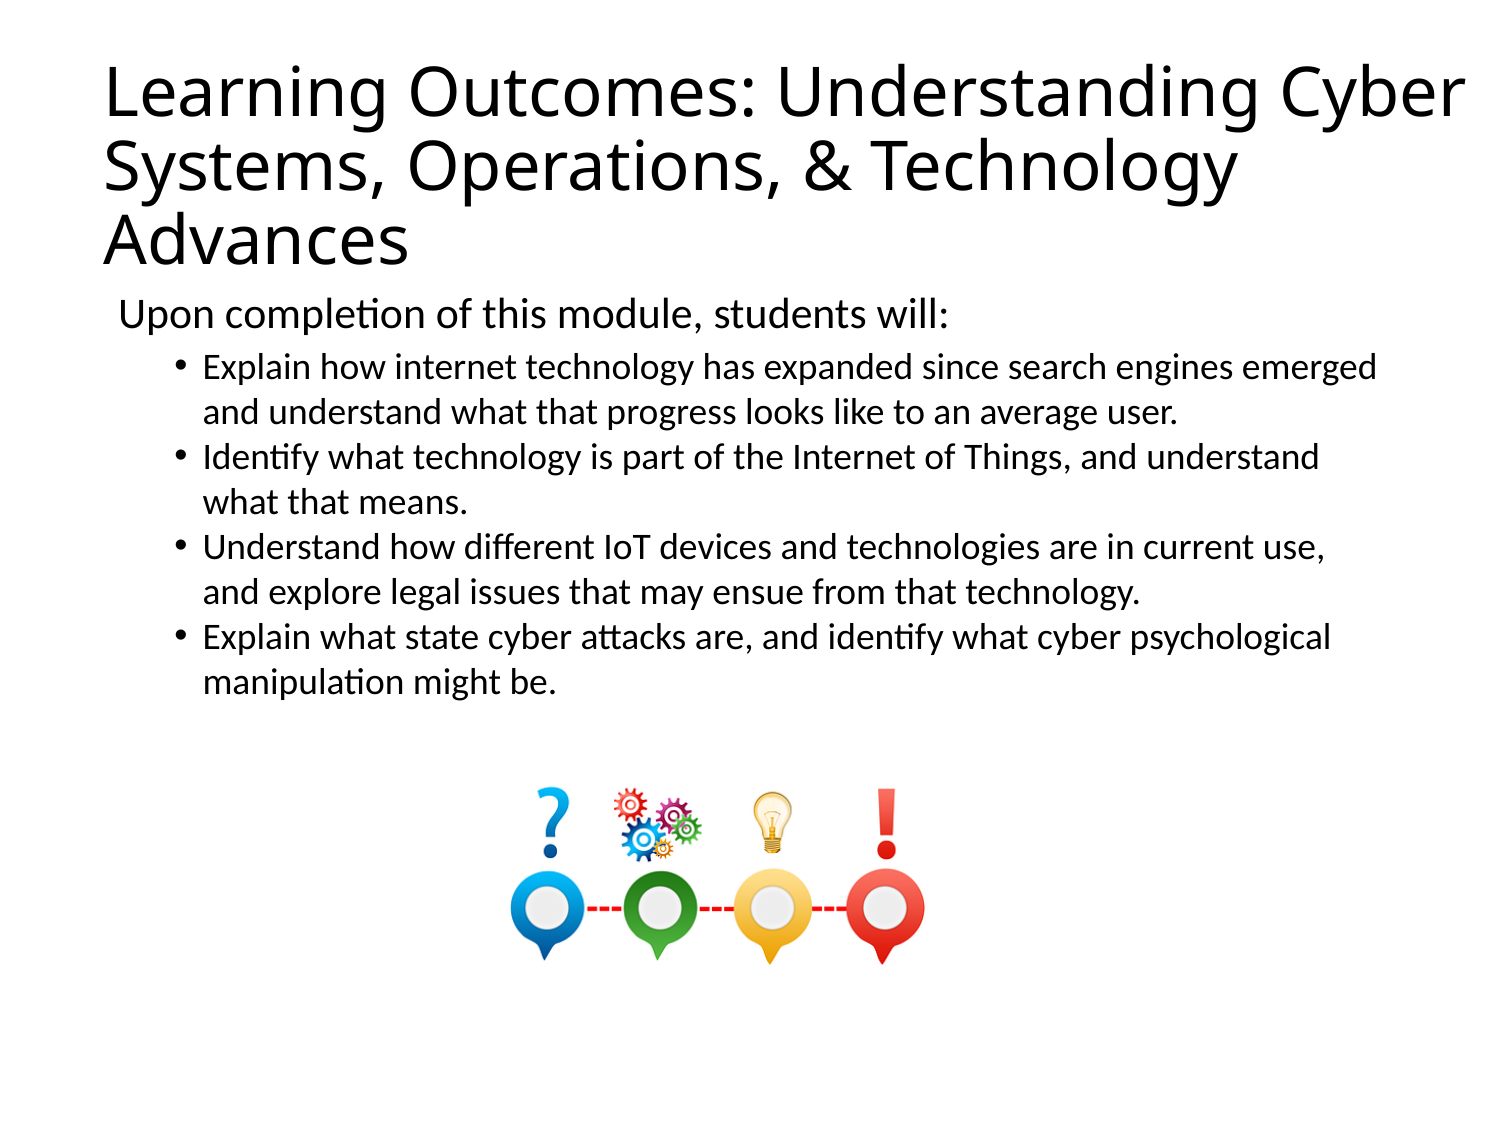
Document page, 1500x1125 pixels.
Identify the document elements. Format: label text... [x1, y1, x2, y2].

picture [453, 705, 974, 1052]
title Learning Outcomes: Understanding Cyber Systems, Operations, & Technology Advances [88, 59, 1500, 278]
list Upon completion of this module, students will: Explain how internet technology has expanded since search engines emerged and understand what that progress looks like to an average user. Identify what technology is part of the Internet of Things, and understand what that means. Understand how different IoT devices and technologies are in current use, and explore legal issues that may ensue from that technology. Explain what state cyber attacks are, and identify what cyber psychological manipulation might be. [102, 277, 1398, 1101]
